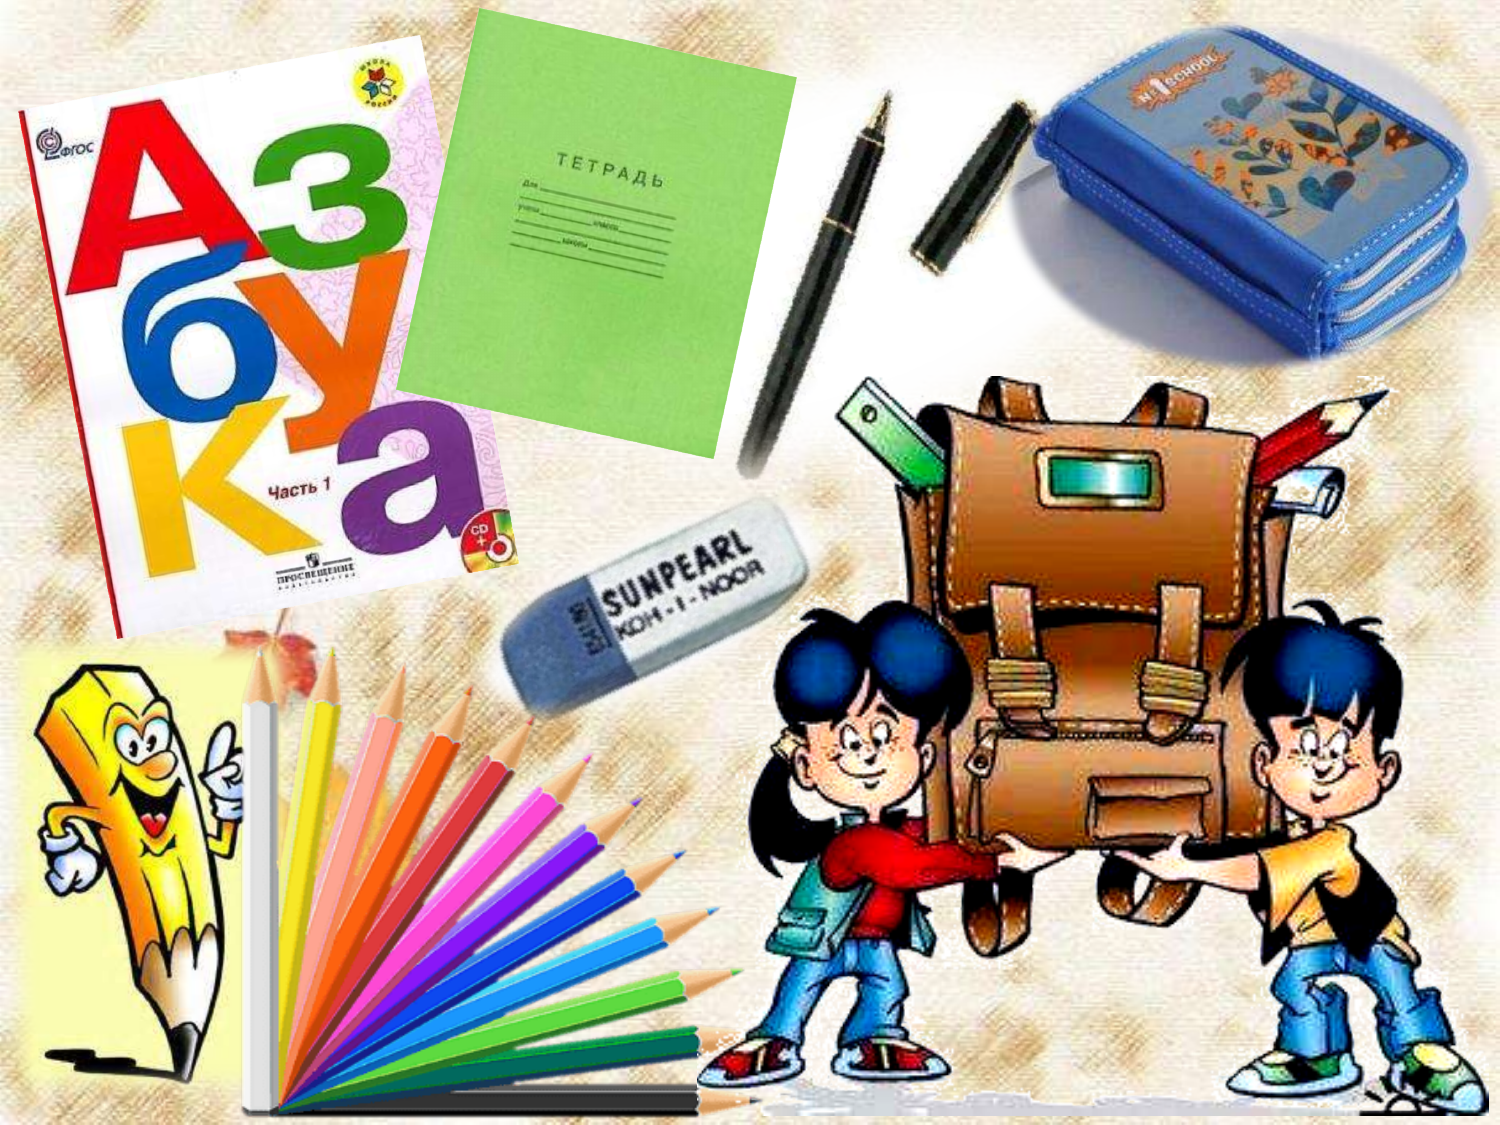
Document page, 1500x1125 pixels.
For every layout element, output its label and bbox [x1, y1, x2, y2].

picture [0, 0, 1500, 1125]
text_box [696, 376, 1489, 1116]
list [63, 67, 473, 606]
